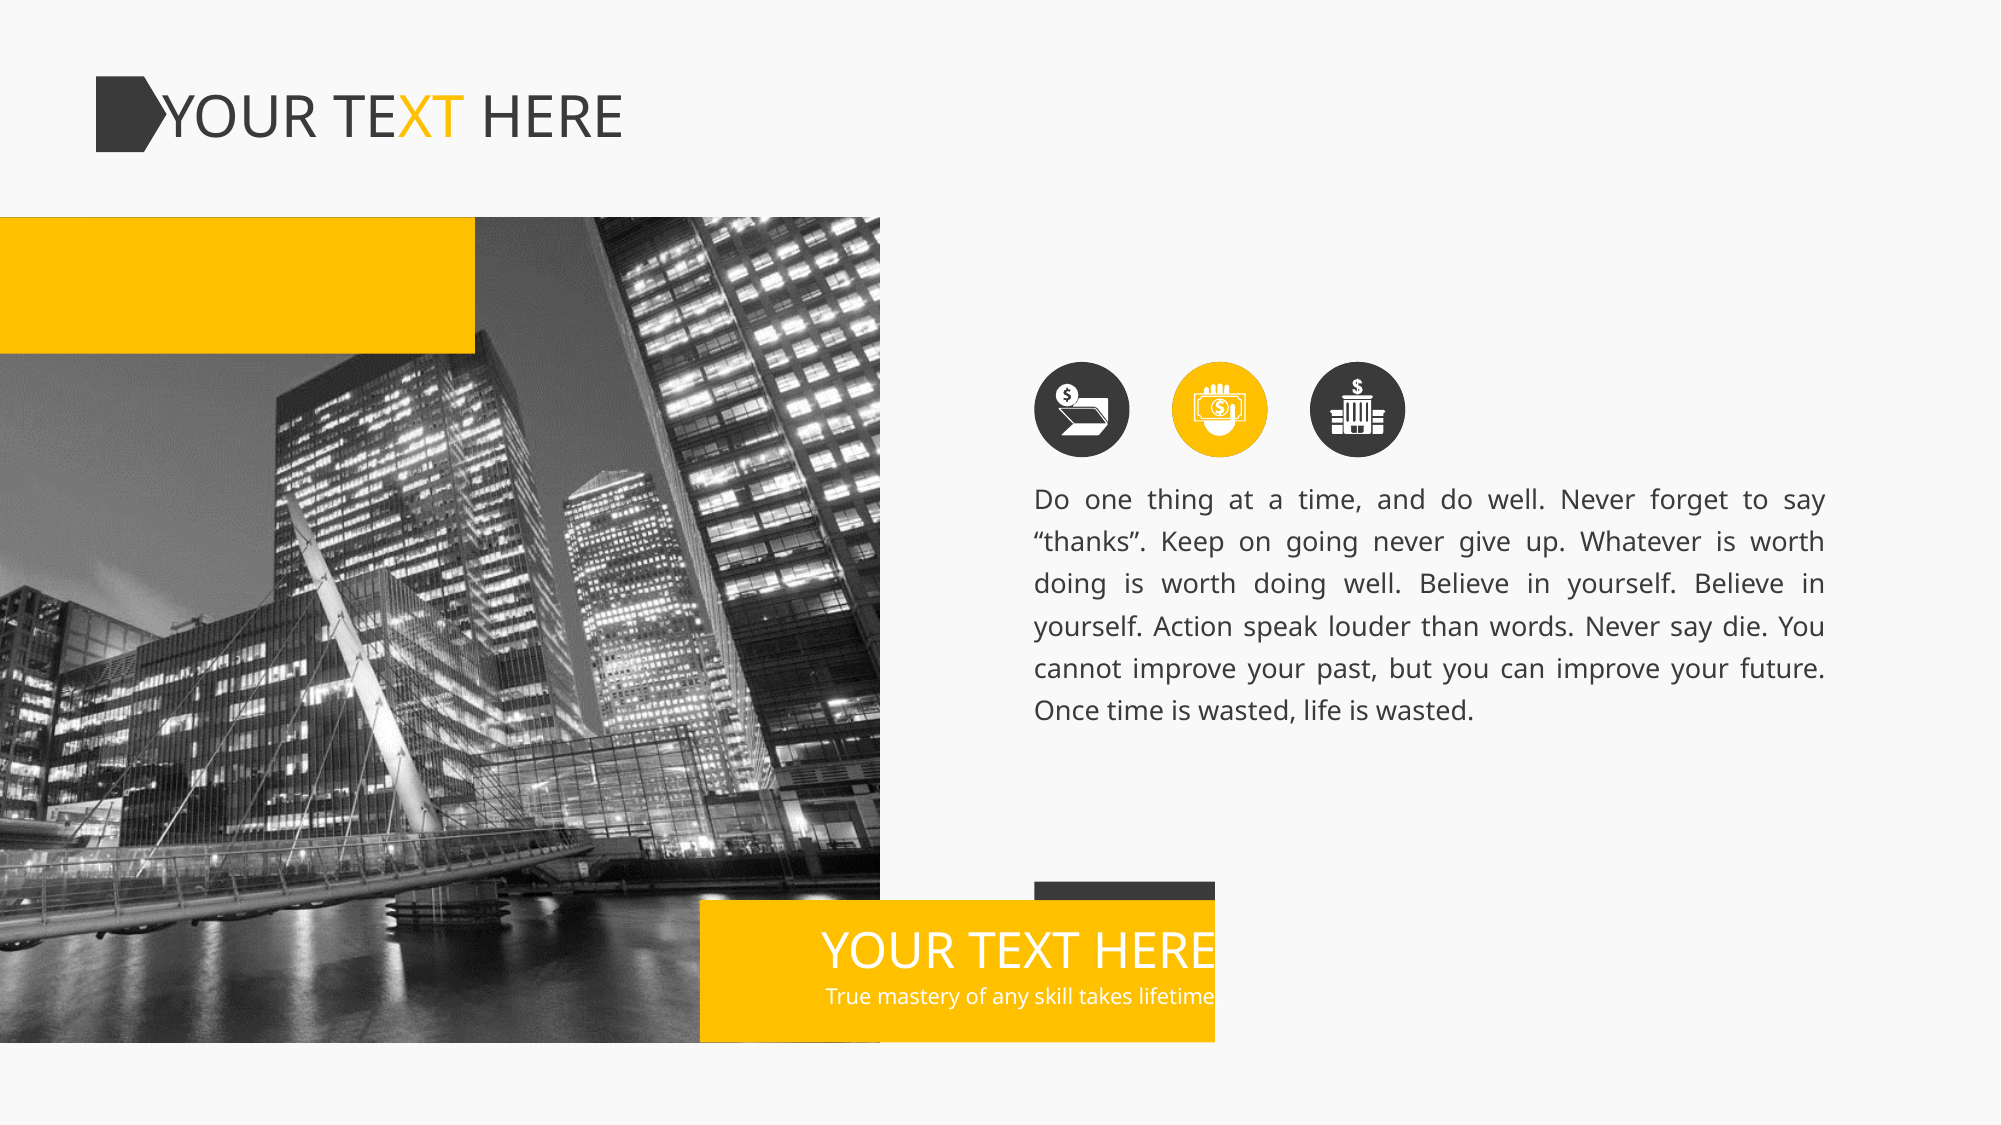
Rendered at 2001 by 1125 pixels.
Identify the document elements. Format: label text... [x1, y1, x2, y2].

text_box [880, 1016, 1216, 1043]
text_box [1172, 361, 1268, 458]
text_box YOUR TEXT HERE [880, 911, 1250, 986]
picture [0, 217, 880, 1043]
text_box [1310, 361, 1406, 458]
text_box [880, 899, 1216, 911]
text_box YOUR TEXT HERE [95, 71, 691, 157]
text_box Do one thing at a time, and do well. Never forget to say “thanks”. Keep on going never give up. Whatever is worth doing is worth doing well. Believe in yourself. Believe in yourself. Action speak louder than words. Never say die. You cannot improve your past, but you can improve your future. Once time is wasted, life is wasted. [1019, 465, 1841, 734]
text_box [1033, 880, 1216, 901]
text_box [1034, 361, 1130, 458]
text_box True mastery of any skill takes lifetime. [880, 974, 1242, 1016]
